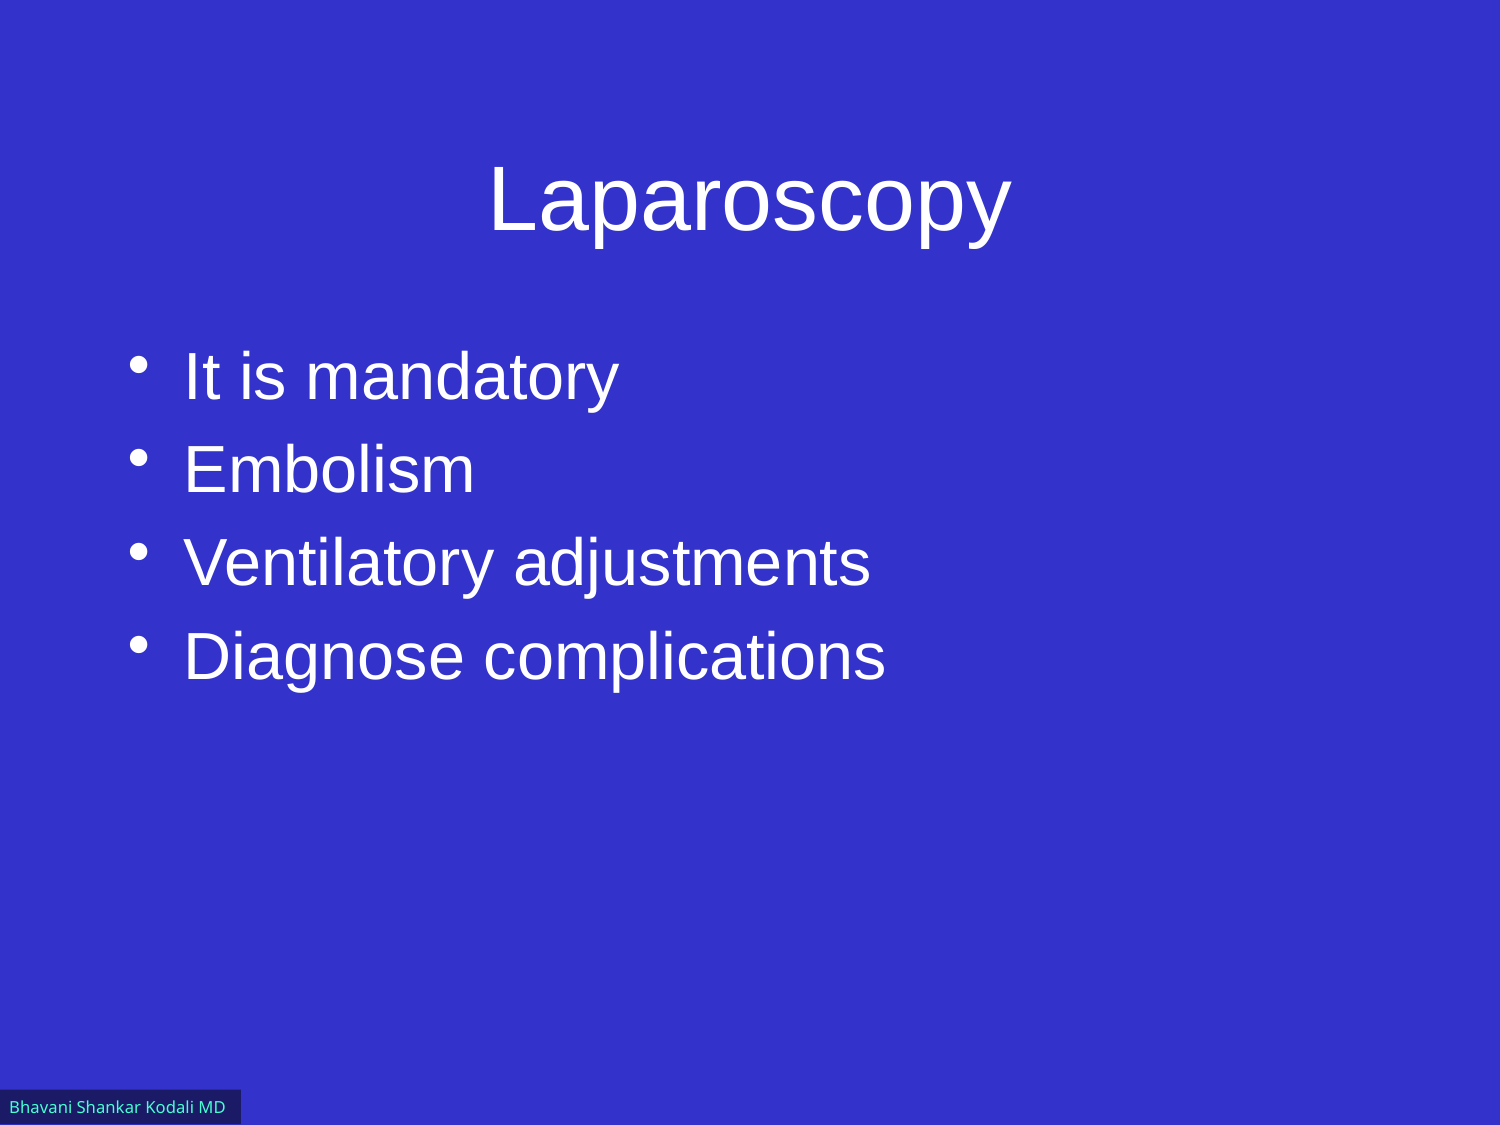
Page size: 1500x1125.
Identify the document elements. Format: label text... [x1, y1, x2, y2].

title Laparoscopy [112, 99, 1388, 288]
text_box Bhavani Shankar Kodali MD [0, 1089, 241, 1125]
list It is mandatory Embolism Ventilatory adjustments Diagnose complications [112, 324, 1388, 1000]
